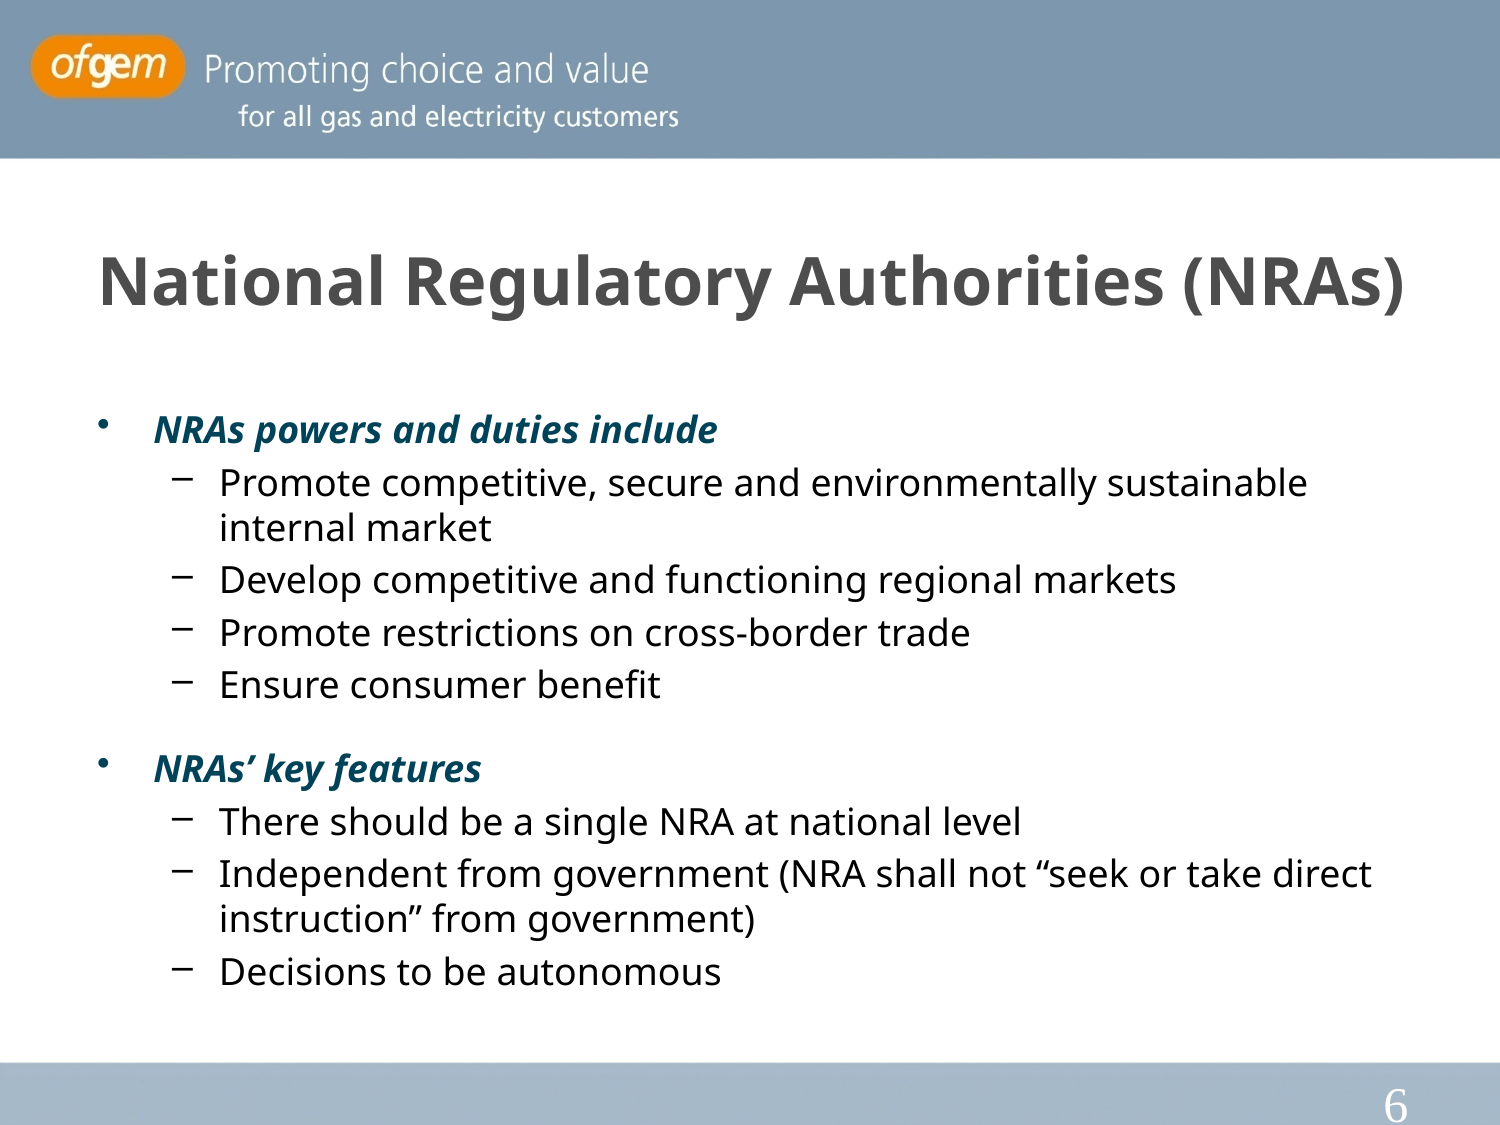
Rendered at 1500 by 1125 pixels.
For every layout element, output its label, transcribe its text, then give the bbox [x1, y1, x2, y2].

list NRAs powers and duties include Promote competitive, secure and environmentally sustainable internal market Develop competitive and functioning regional markets Promote restrictions on cross-border trade Ensure consumer benefit NRAs’ key features There should be a single NRA at national level Independent from government (NRA shall not “seek or take direct instruction” from government) Decisions to be autonomous [81, 398, 1433, 1055]
picture [0, 0, 1500, 1125]
title National Regulatory Authorities (NRAs) [76, 196, 1428, 362]
